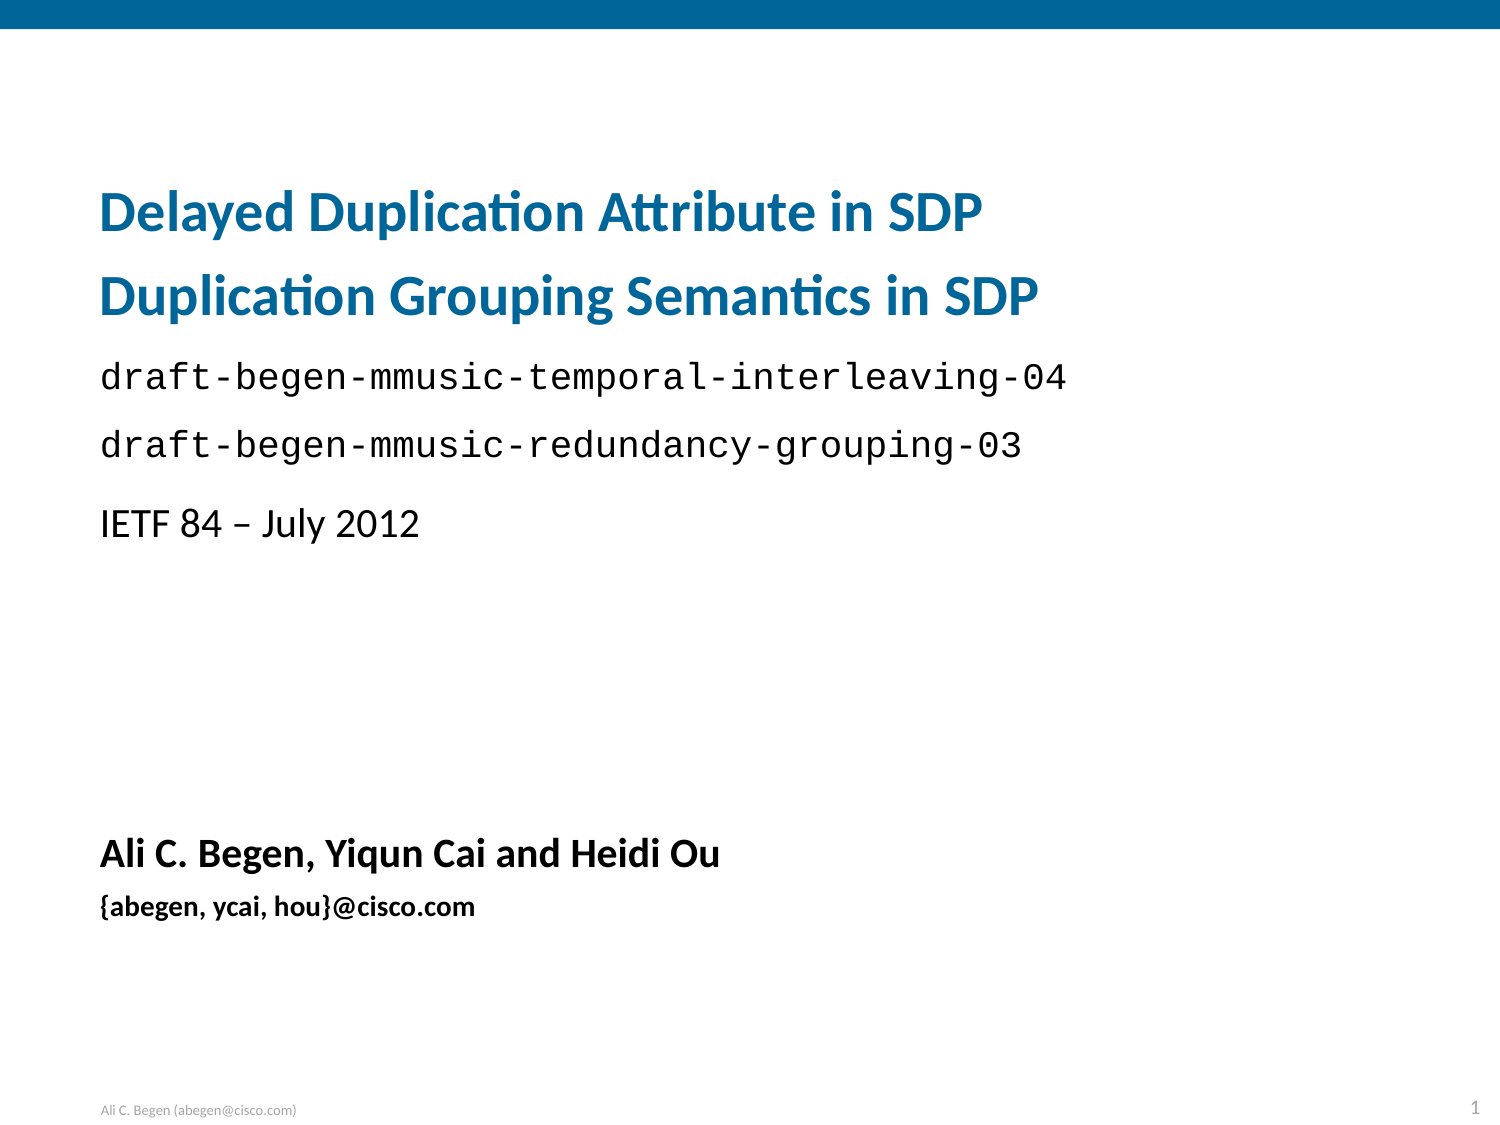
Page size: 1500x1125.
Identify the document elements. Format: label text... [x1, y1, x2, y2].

list IETF 84 – July 2012 [99, 487, 826, 551]
list draft-begen-mmusic-temporal-interleaving-04 draft-begen-mmusic-redundancy-grouping-03 [99, 374, 1401, 438]
title Delayed Duplication Attribute in SDP Duplication Grouping Semantics in SDP [99, 174, 1400, 312]
subtitle Ali C. Begen, Yiqun Cai and Heidi Ou {abegen, ycai, hou}@cisco.com [99, 824, 1401, 972]
